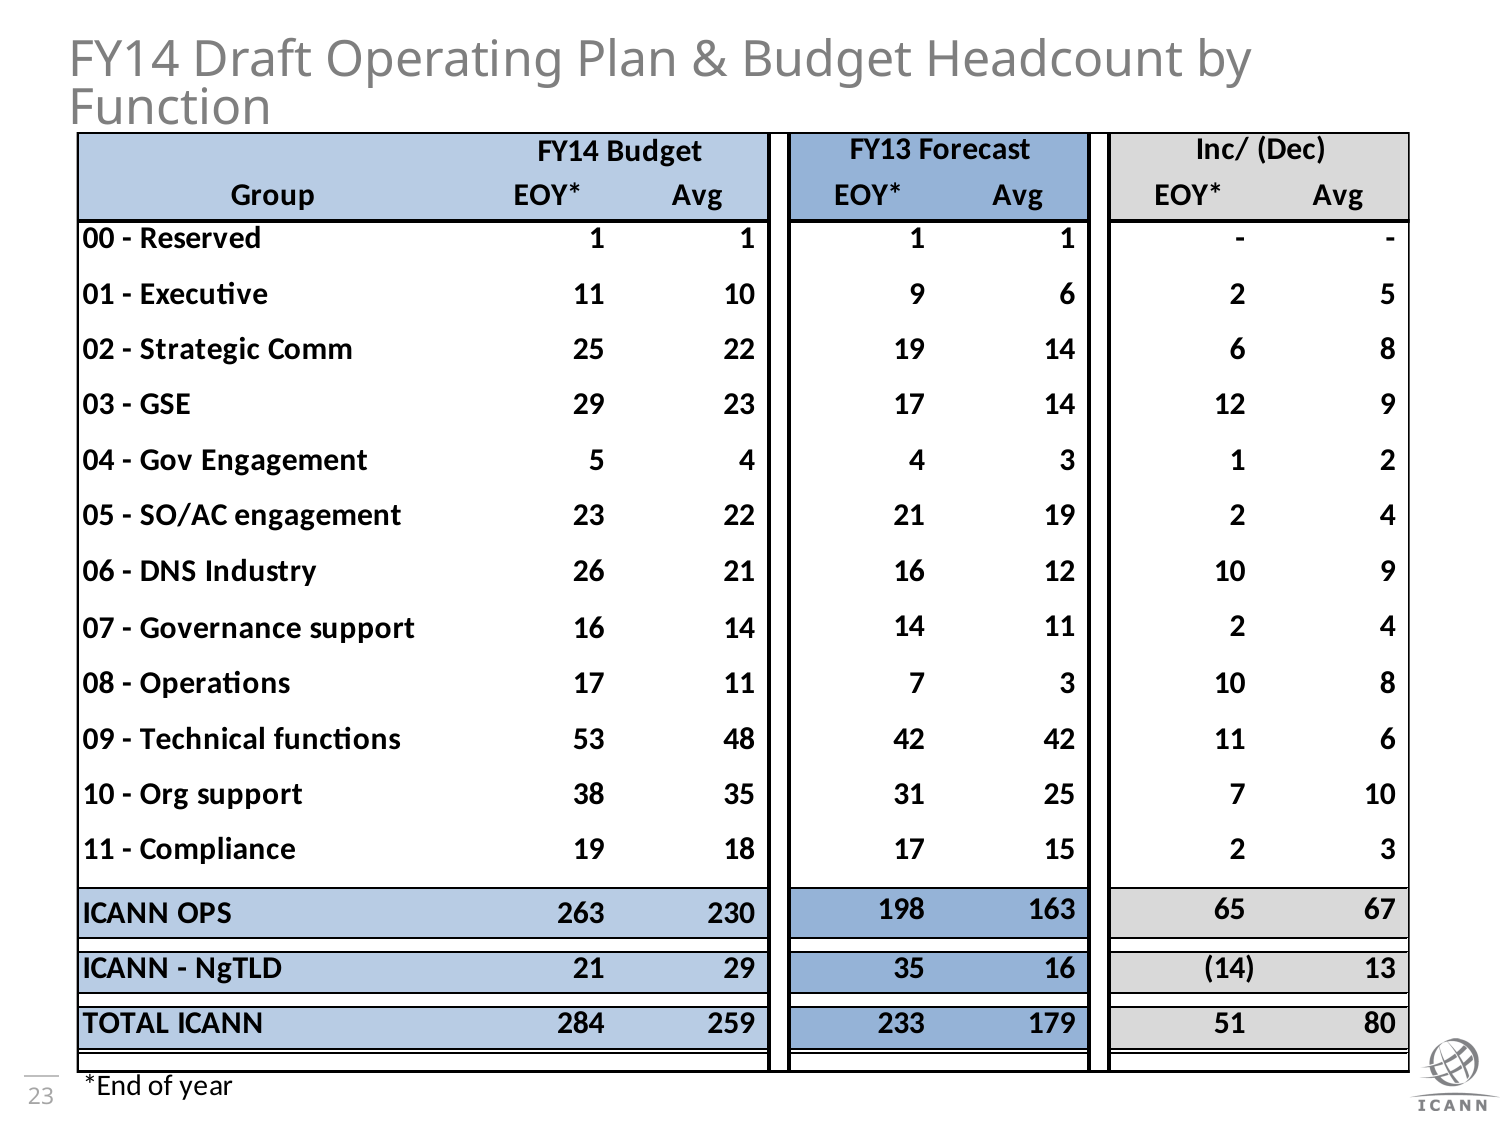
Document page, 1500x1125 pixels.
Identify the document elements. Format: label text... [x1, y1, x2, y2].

picture [1412, 1038, 1500, 1111]
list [76, 131, 1412, 1112]
title FY14 Draft Operating Plan & Budget Headcount by Function [54, 30, 1471, 128]
